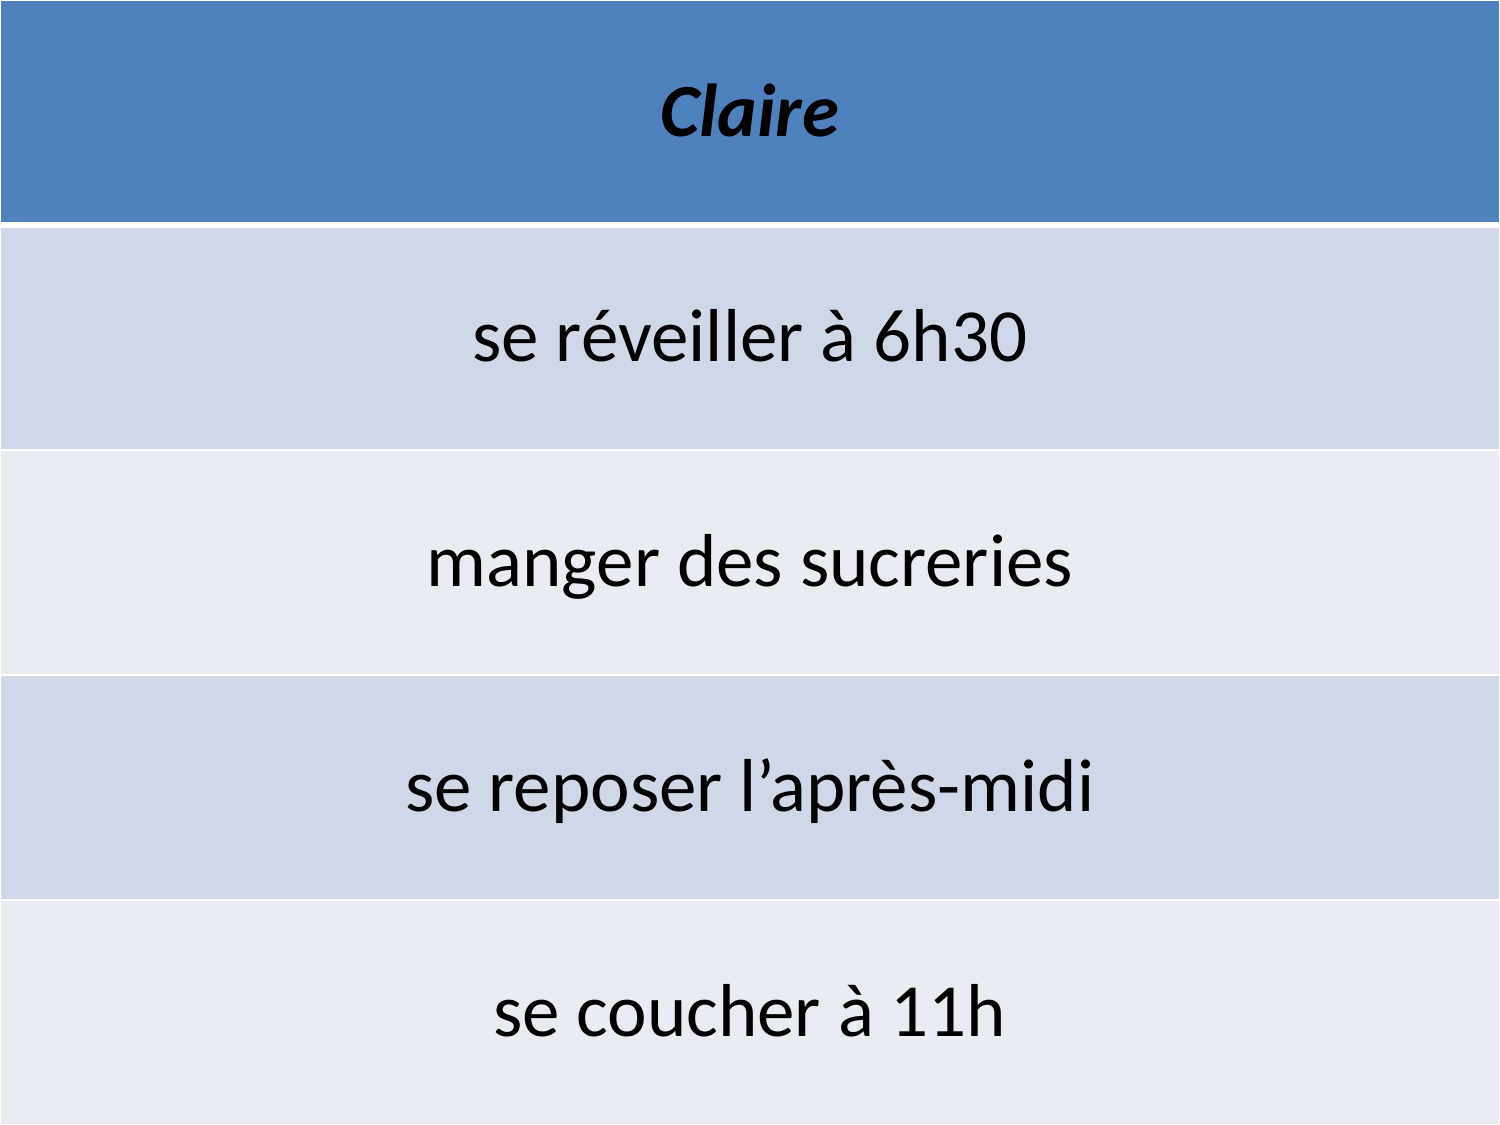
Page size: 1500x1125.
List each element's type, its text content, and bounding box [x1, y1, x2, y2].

table_cell se coucher à 11h [1, 901, 1499, 1124]
table_cell manger des sucreries [1, 451, 1499, 674]
table_header Claire [1, 1, 1499, 222]
table_cell se réveiller à 6h30 [1, 228, 1499, 449]
table_cell se reposer l’après-midi [1, 676, 1499, 899]
